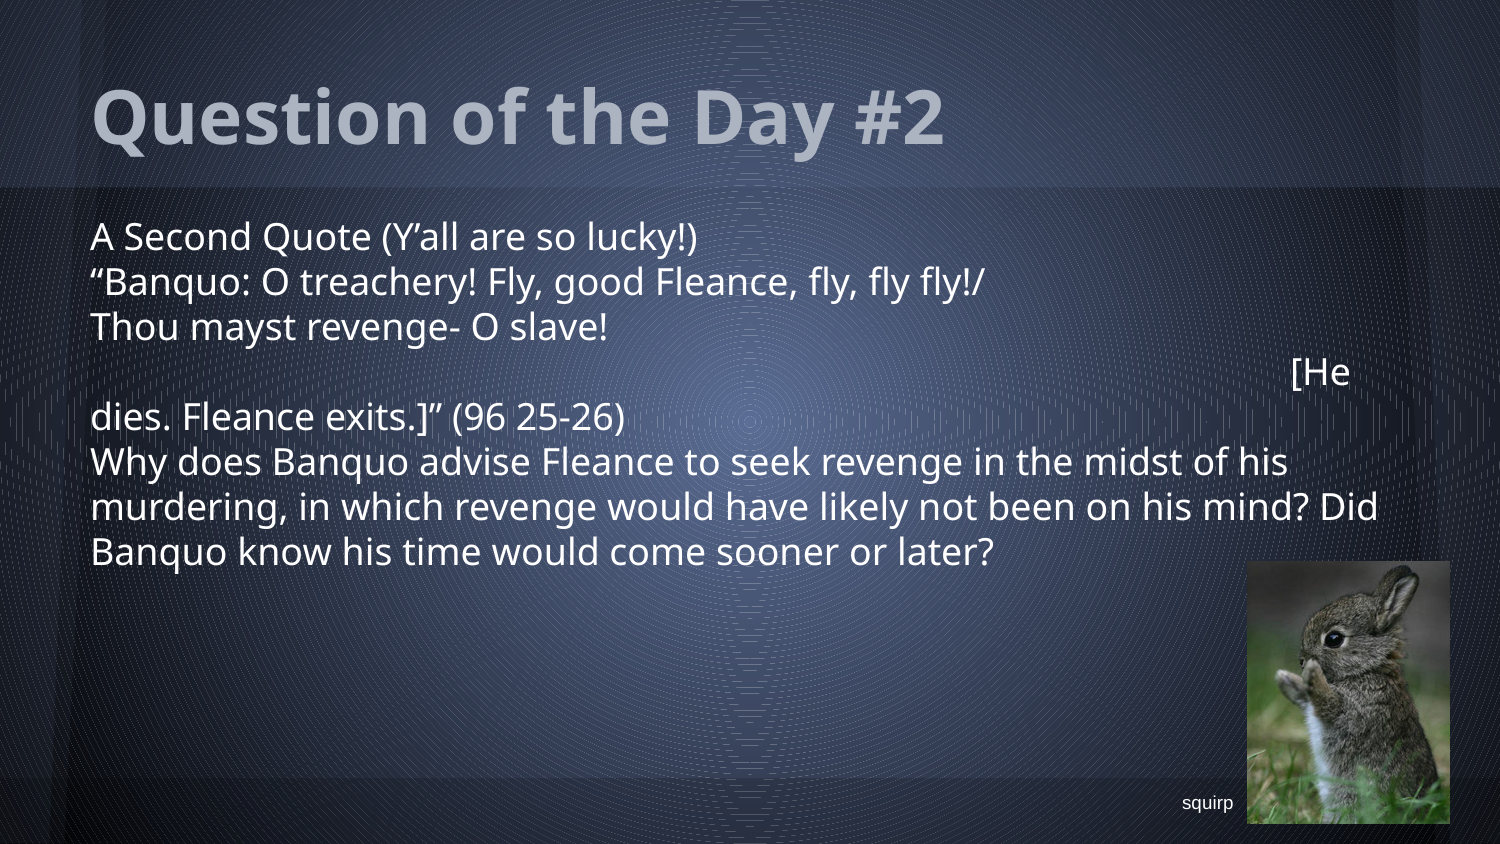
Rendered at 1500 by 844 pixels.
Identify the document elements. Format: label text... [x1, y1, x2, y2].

text_box squirp [1167, 775, 1329, 835]
title Question of the Day #2 [75, 33, 1425, 175]
picture [1246, 561, 1450, 825]
list A Second Quote (Y’all are so lucky!) “Banquo: O treachery! Fly, good Fleance, fly, fly fly!/ Thou mayst revenge- O slave! [He dies. Fleance exits.]” (96 25-26) Why does Banquo advise Fleance to seek revenge in the midst of his murdering, in which revenge would have likely not been on his mind? Did Banquo know his time would come sooner or later? [75, 198, 1425, 810]
